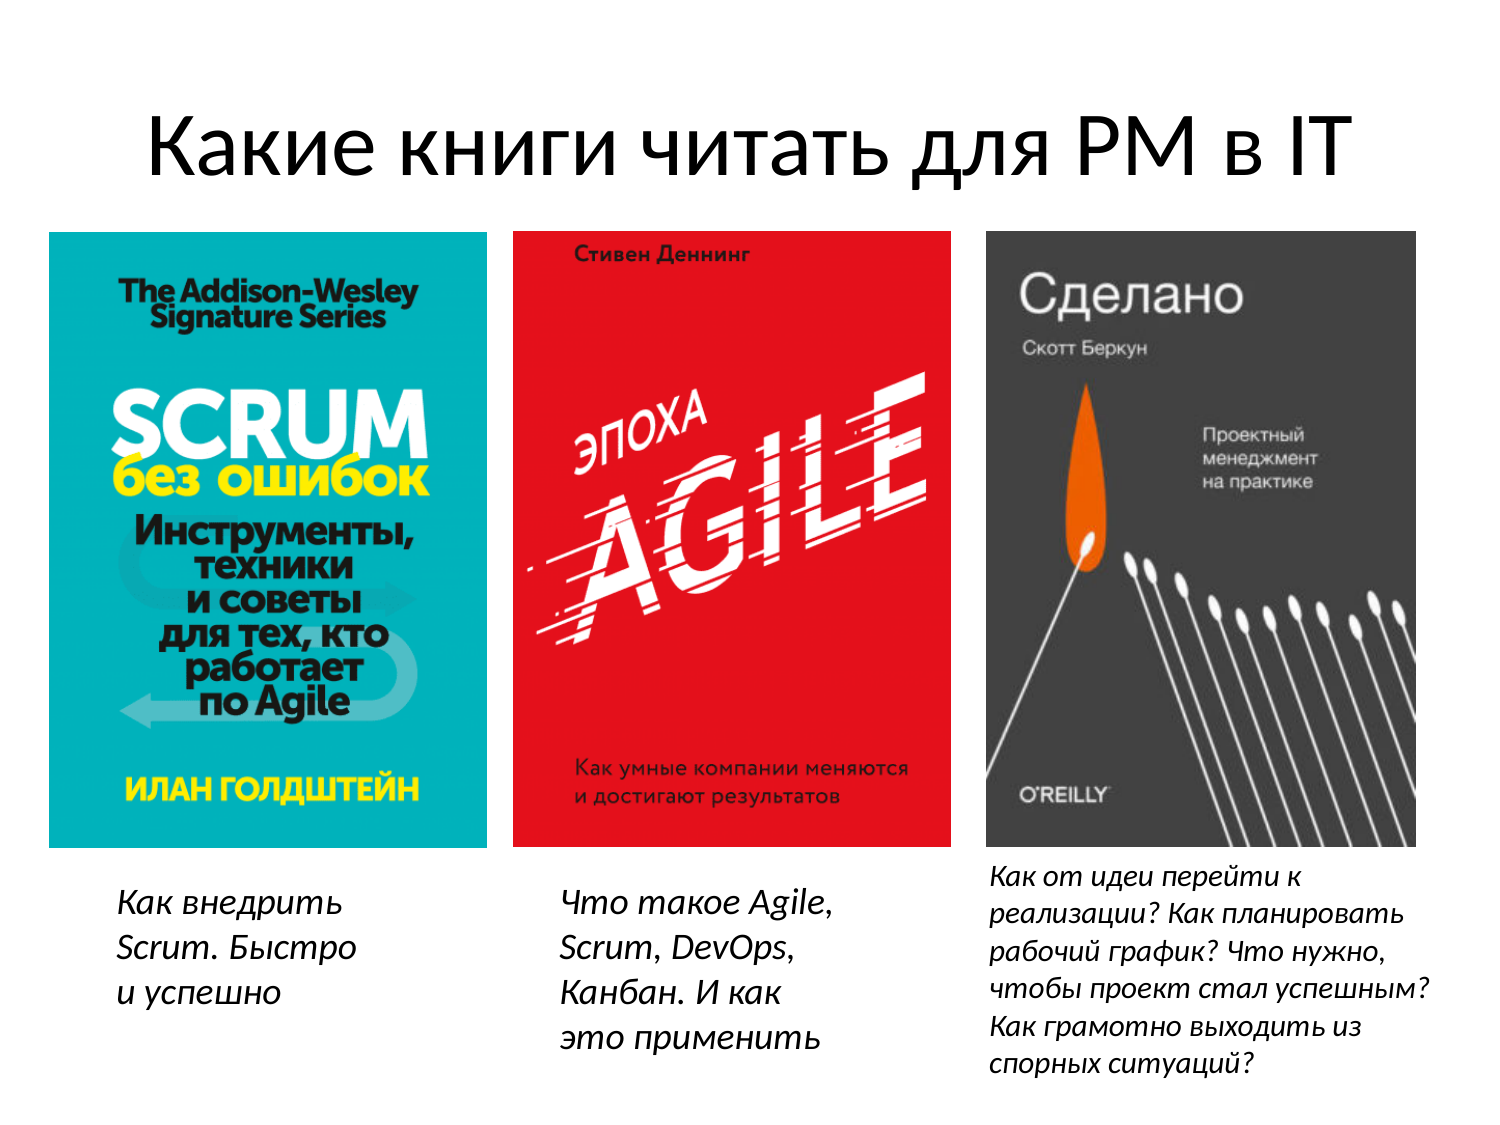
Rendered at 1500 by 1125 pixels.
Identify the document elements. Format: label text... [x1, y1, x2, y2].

text_box Как внедрить Scrum. Быстро и успешно [101, 869, 428, 1020]
title Какие книги читать для PM в IT [75, 45, 1425, 233]
text_box Как от идеи перейти к реализации? Как планировать рабочий график? Что нужно, чтобы проект стал успешным? Как грамотно выходить из спорных ситуаций? [974, 847, 1459, 1088]
picture [985, 231, 1416, 847]
picture [513, 231, 952, 848]
picture [48, 232, 487, 849]
text_box Что такое Agile, Scrum, DevOps, Канбан. И как это применить [544, 869, 859, 1065]
